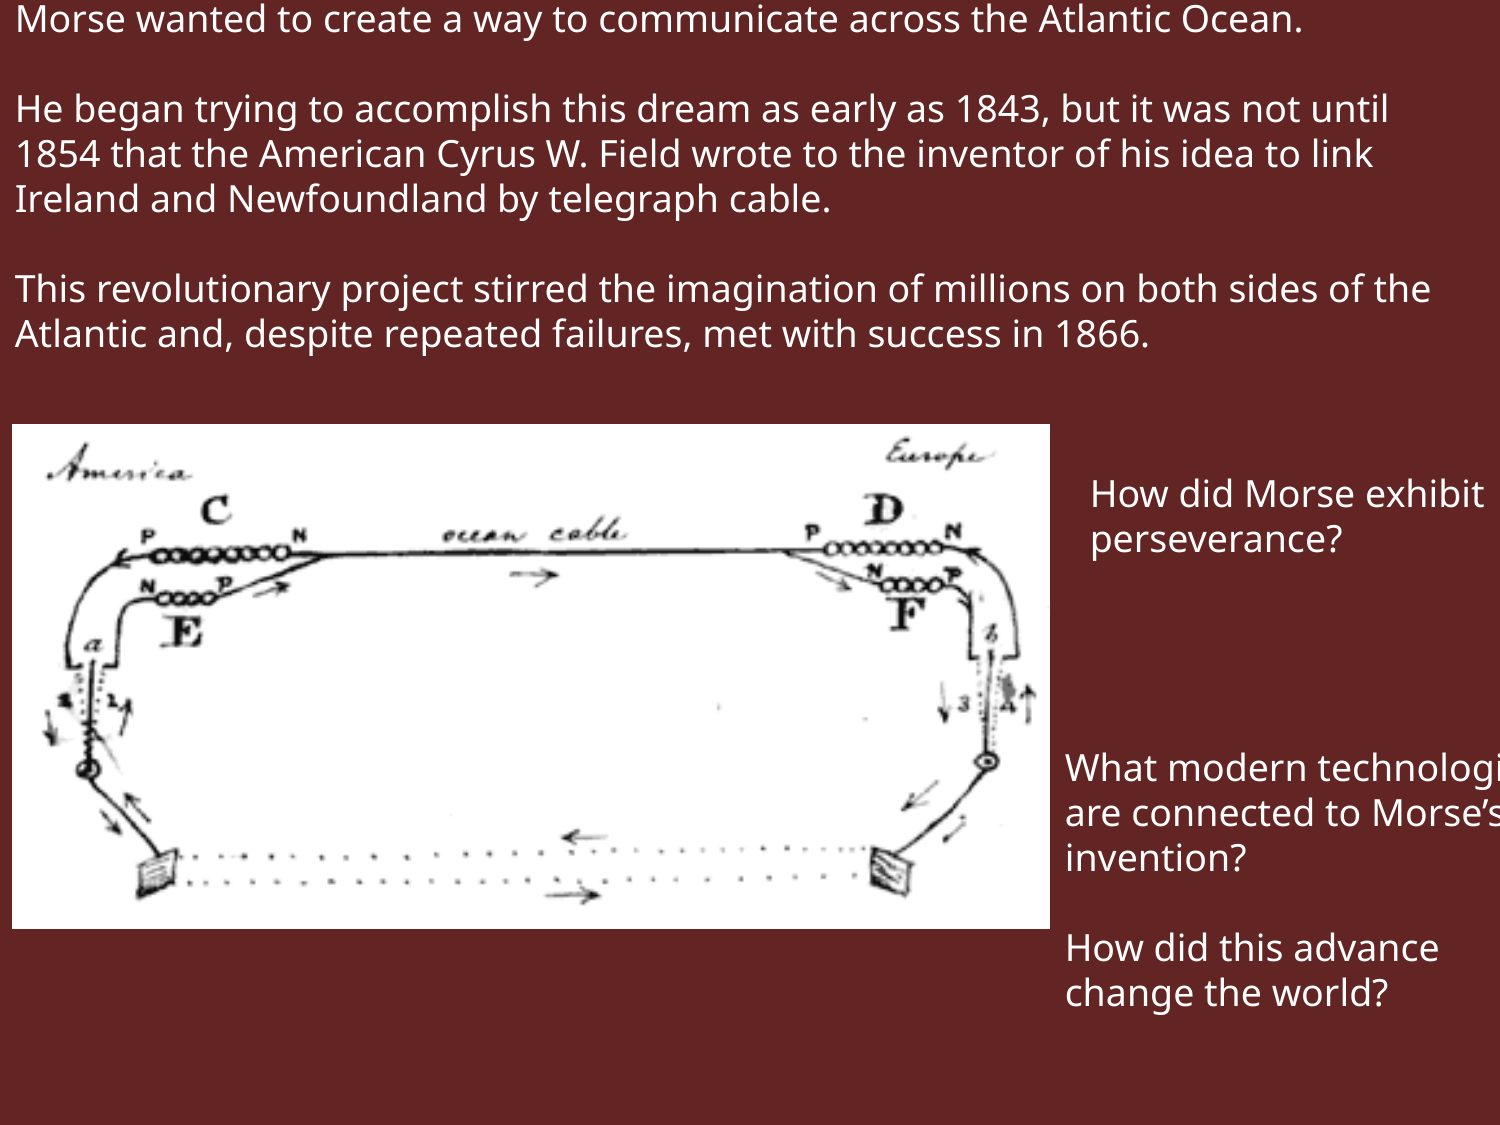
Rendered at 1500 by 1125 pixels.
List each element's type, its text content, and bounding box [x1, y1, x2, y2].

text_box Morse wanted to create a way to communicate across the Atlantic Ocean. He began trying to accomplish this dream as early as 1843, but it was not until 1854 that the American Cyrus W. Field wrote to the inventor of his idea to link Ireland and Newfoundland by telegraph cable. This revolutionary project stirred the imagination of millions on both sides of the Atlantic and, despite repeated failures, met with success in 1866. [0, 0, 1500, 993]
text_box What modern technologies are connected to Morse’s invention? How did this advance change the world? [1049, 736, 1500, 1066]
picture [12, 424, 1051, 929]
text_box How did Morse exhibit perseverance? [1074, 462, 1500, 568]
